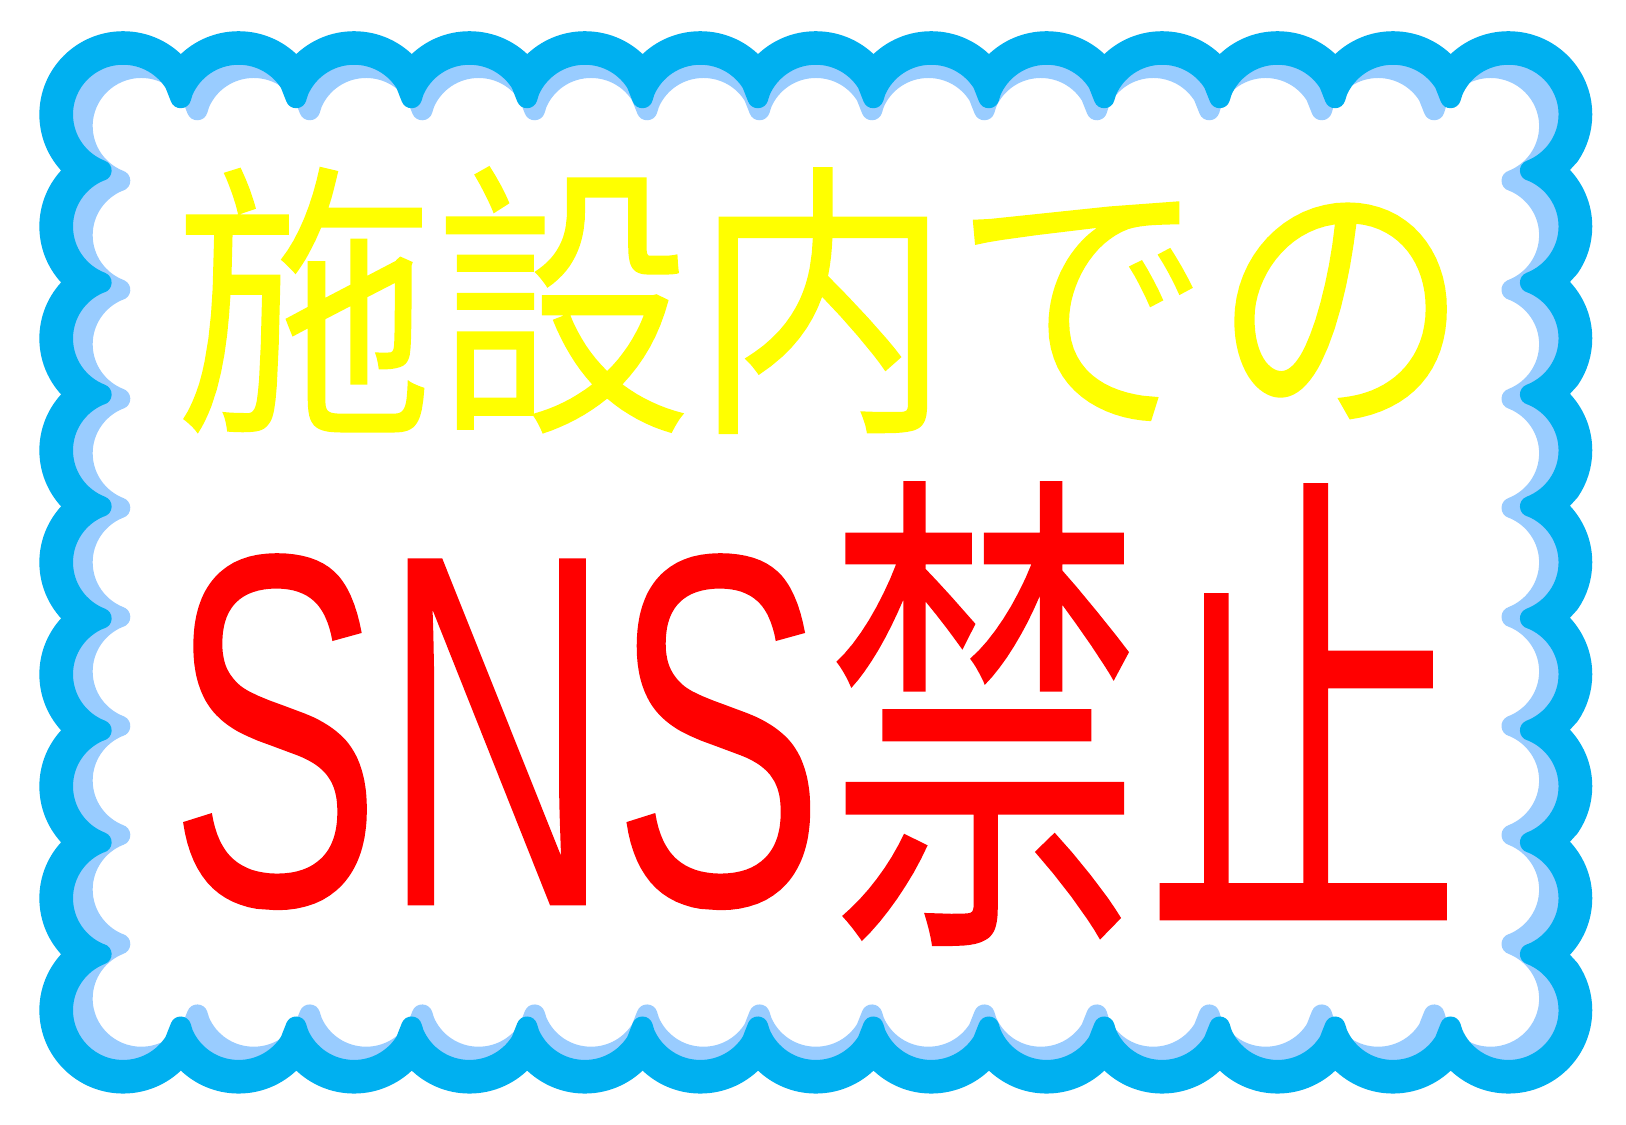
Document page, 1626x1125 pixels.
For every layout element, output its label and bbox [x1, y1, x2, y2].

text_box [294, 0, 1337, 164]
text_box [294, 955, 1337, 1125]
text_box [182, 165, 1448, 947]
